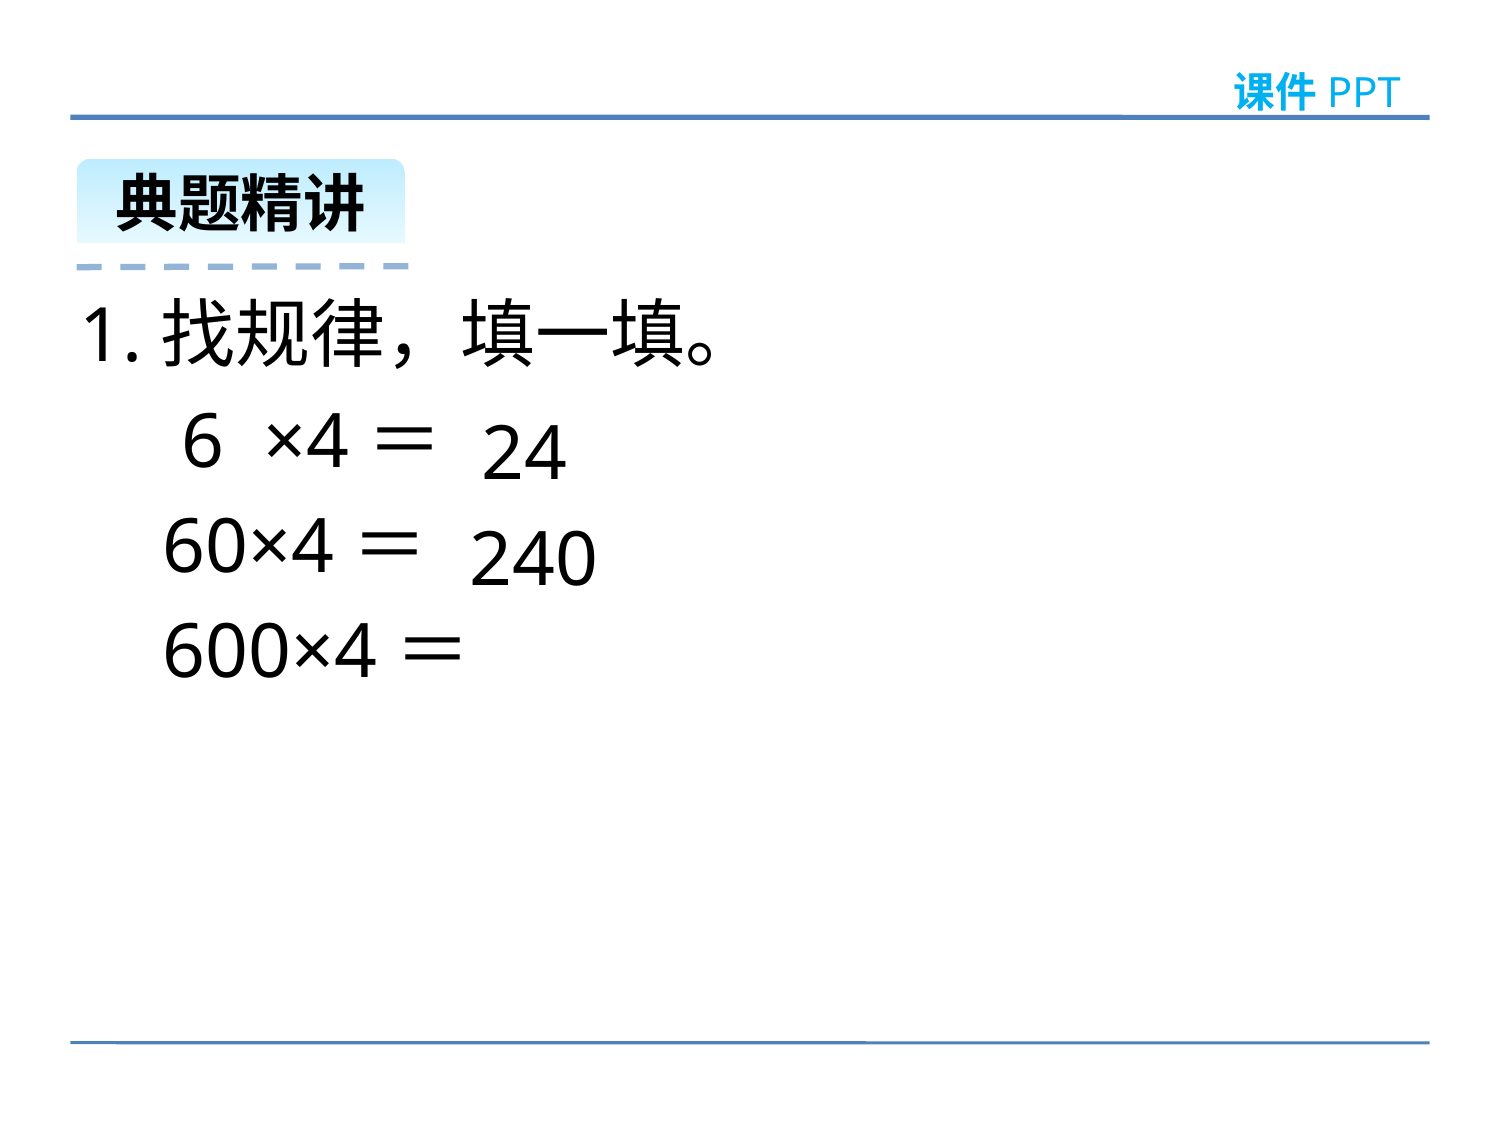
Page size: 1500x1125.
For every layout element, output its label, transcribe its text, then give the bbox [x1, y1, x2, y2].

text_box 6 ×4＝ 60×4＝ 600×4＝ [147, 385, 583, 686]
text_box 1.找规律，填一填。 [65, 279, 1428, 384]
text_box 240 [454, 503, 666, 609]
text_box 课件PPT [1218, 58, 1418, 124]
text_box 24 [466, 397, 643, 502]
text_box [76, 158, 417, 268]
